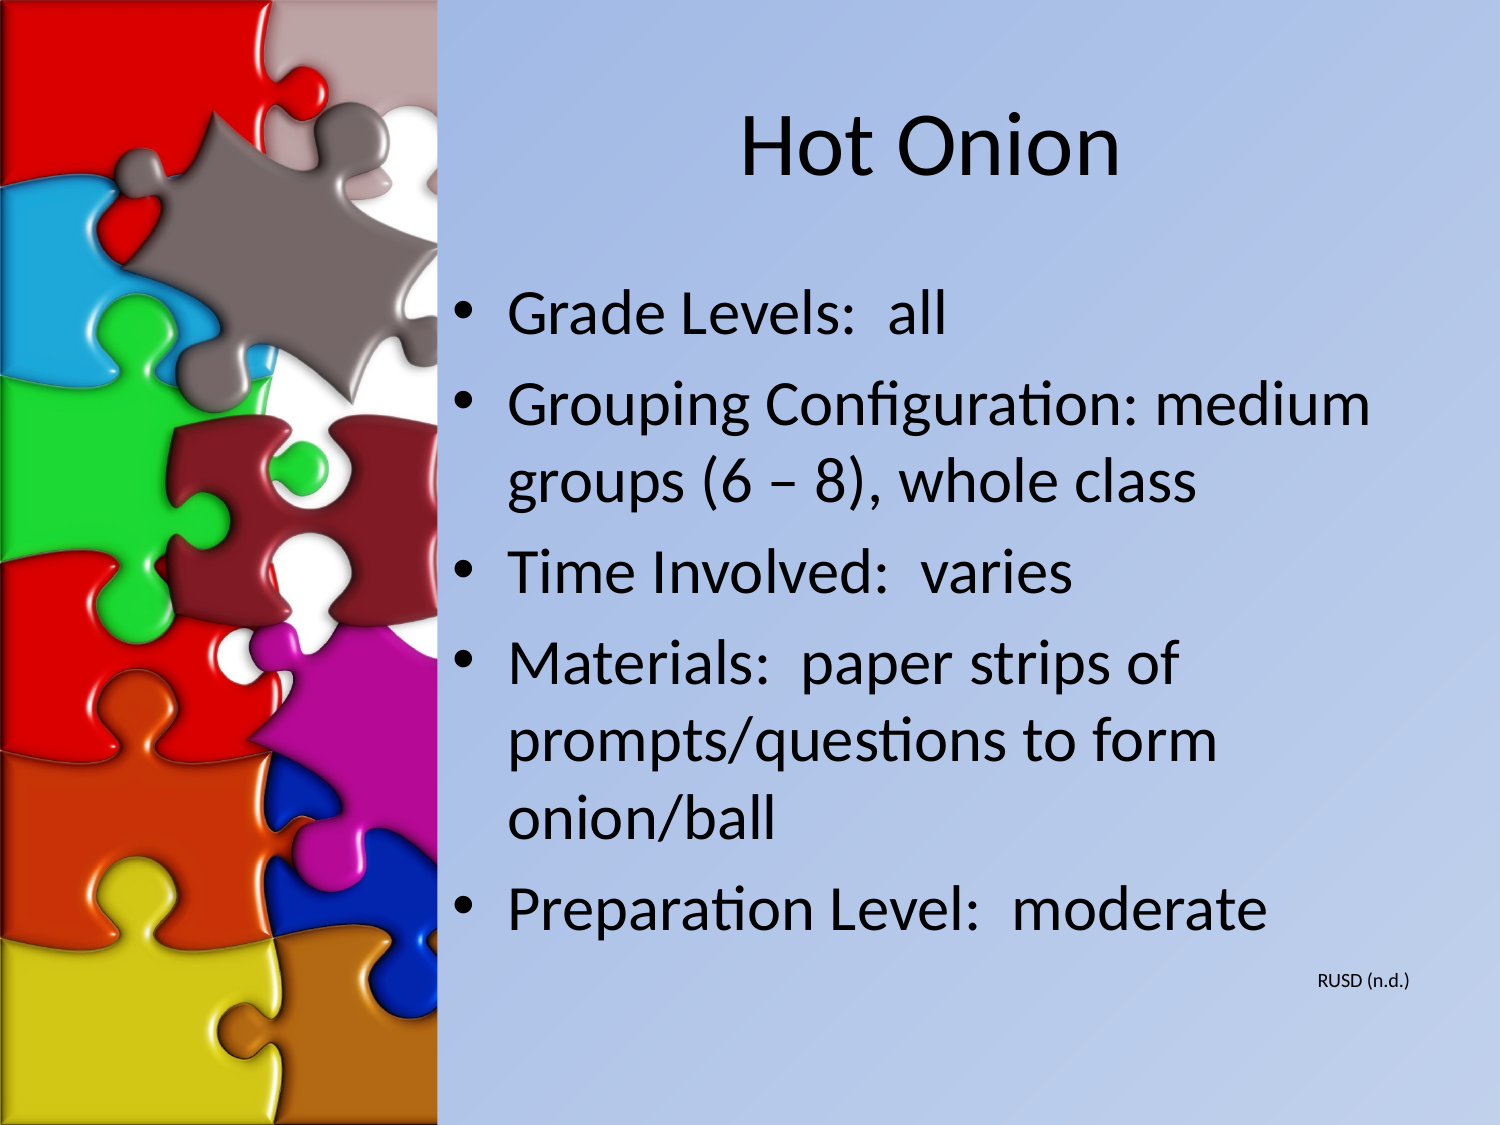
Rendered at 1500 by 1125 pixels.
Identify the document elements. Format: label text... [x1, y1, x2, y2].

text_box Grade Levels: all Grouping Configuration: medium groups (6 – 8), whole class Time Involved: varies Materials: paper strips of prompts/questions to form onion/ball Preparation Level: moderate RUSD (n.d.) [437, 262, 1425, 1005]
title Hot Onion [437, 45, 1425, 233]
picture [0, 0, 438, 1125]
